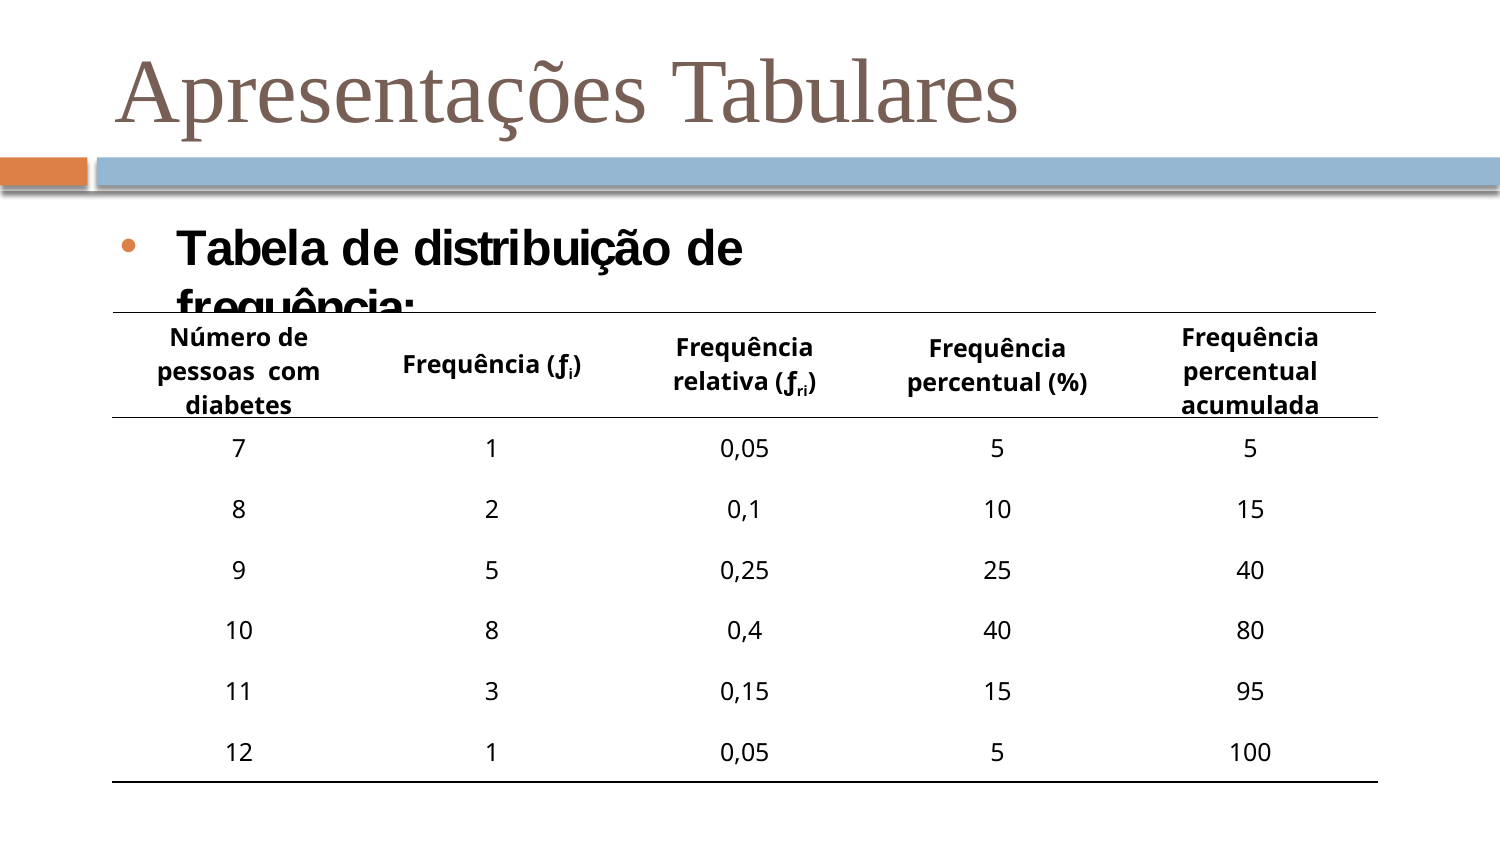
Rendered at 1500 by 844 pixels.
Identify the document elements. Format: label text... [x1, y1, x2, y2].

table_cell 25 [871, 539, 1124, 600]
table_cell 95 [1124, 661, 1376, 722]
table_header Frequência percentual (%) [871, 313, 1124, 417]
table_cell 3 [365, 661, 618, 722]
table_cell 9 [113, 539, 365, 600]
title Apresentações Tabulares [112, 28, 1027, 172]
picture [0, 156, 1500, 203]
table_cell 15 [1124, 478, 1376, 539]
table_cell 11 [113, 661, 365, 722]
table_header Número de pessoas com diabetes [113, 313, 365, 417]
table_cell 0,1 [618, 478, 871, 539]
table_header Frequência percentual acumulada [1124, 313, 1376, 417]
table_cell 12 [113, 722, 365, 781]
table_cell 1 [365, 418, 618, 478]
table_cell 0,15 [618, 661, 871, 722]
table_cell 0,05 [618, 722, 871, 781]
table_cell 40 [1124, 539, 1376, 600]
table_cell 1 [365, 722, 618, 781]
table_cell 5 [365, 539, 618, 600]
table_cell 15 [871, 661, 1124, 722]
text_box Tabela de distribuição de frequência: [117, 213, 995, 312]
table_cell 10 [871, 478, 1124, 539]
table_cell 40 [871, 600, 1124, 661]
table_cell 10 [113, 600, 365, 661]
table_header Frequência (ƒi) [365, 313, 618, 417]
table_cell 0,05 [618, 418, 871, 478]
table_cell 8 [113, 478, 365, 539]
table_cell 2 [365, 478, 618, 539]
table_cell 0,25 [618, 539, 871, 600]
table_cell 7 [113, 418, 365, 478]
table_cell 5 [871, 418, 1124, 478]
table_cell 5 [871, 722, 1124, 781]
table_cell 0,4 [618, 600, 871, 661]
table_cell 80 [1124, 600, 1376, 661]
table_cell 8 [365, 600, 618, 661]
table_header Frequência relativa (ƒri) [618, 313, 871, 417]
table_cell 100 [1124, 722, 1376, 781]
table_cell 5 [1124, 418, 1376, 478]
